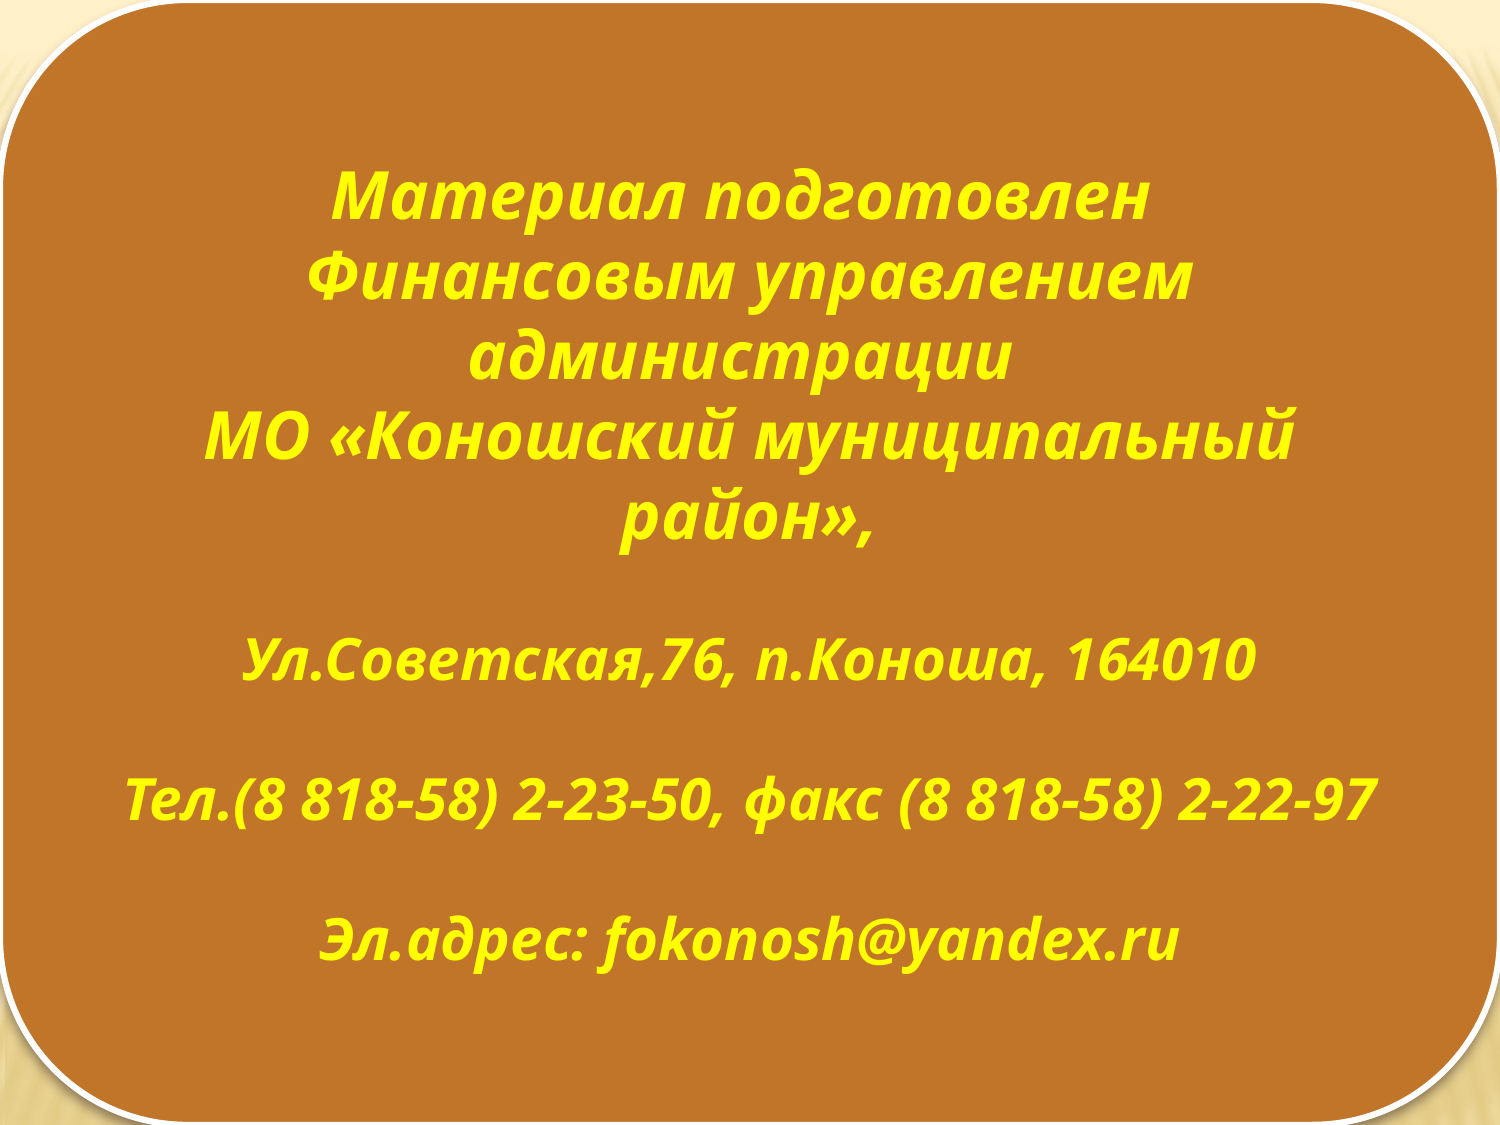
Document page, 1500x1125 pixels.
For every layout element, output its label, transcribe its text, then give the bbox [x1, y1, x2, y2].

text_box Материал подготовлен Финансовым управлением администрации МО «Коношский муниципальный район», Ул.Советская,76, п.Коноша, 164010 Тел.(8 818-58) 2-23-50, факс (8 818-58) 2-22-97 Эл.адрес: fokonosh@yandex.ru [0, 0, 1500, 1125]
